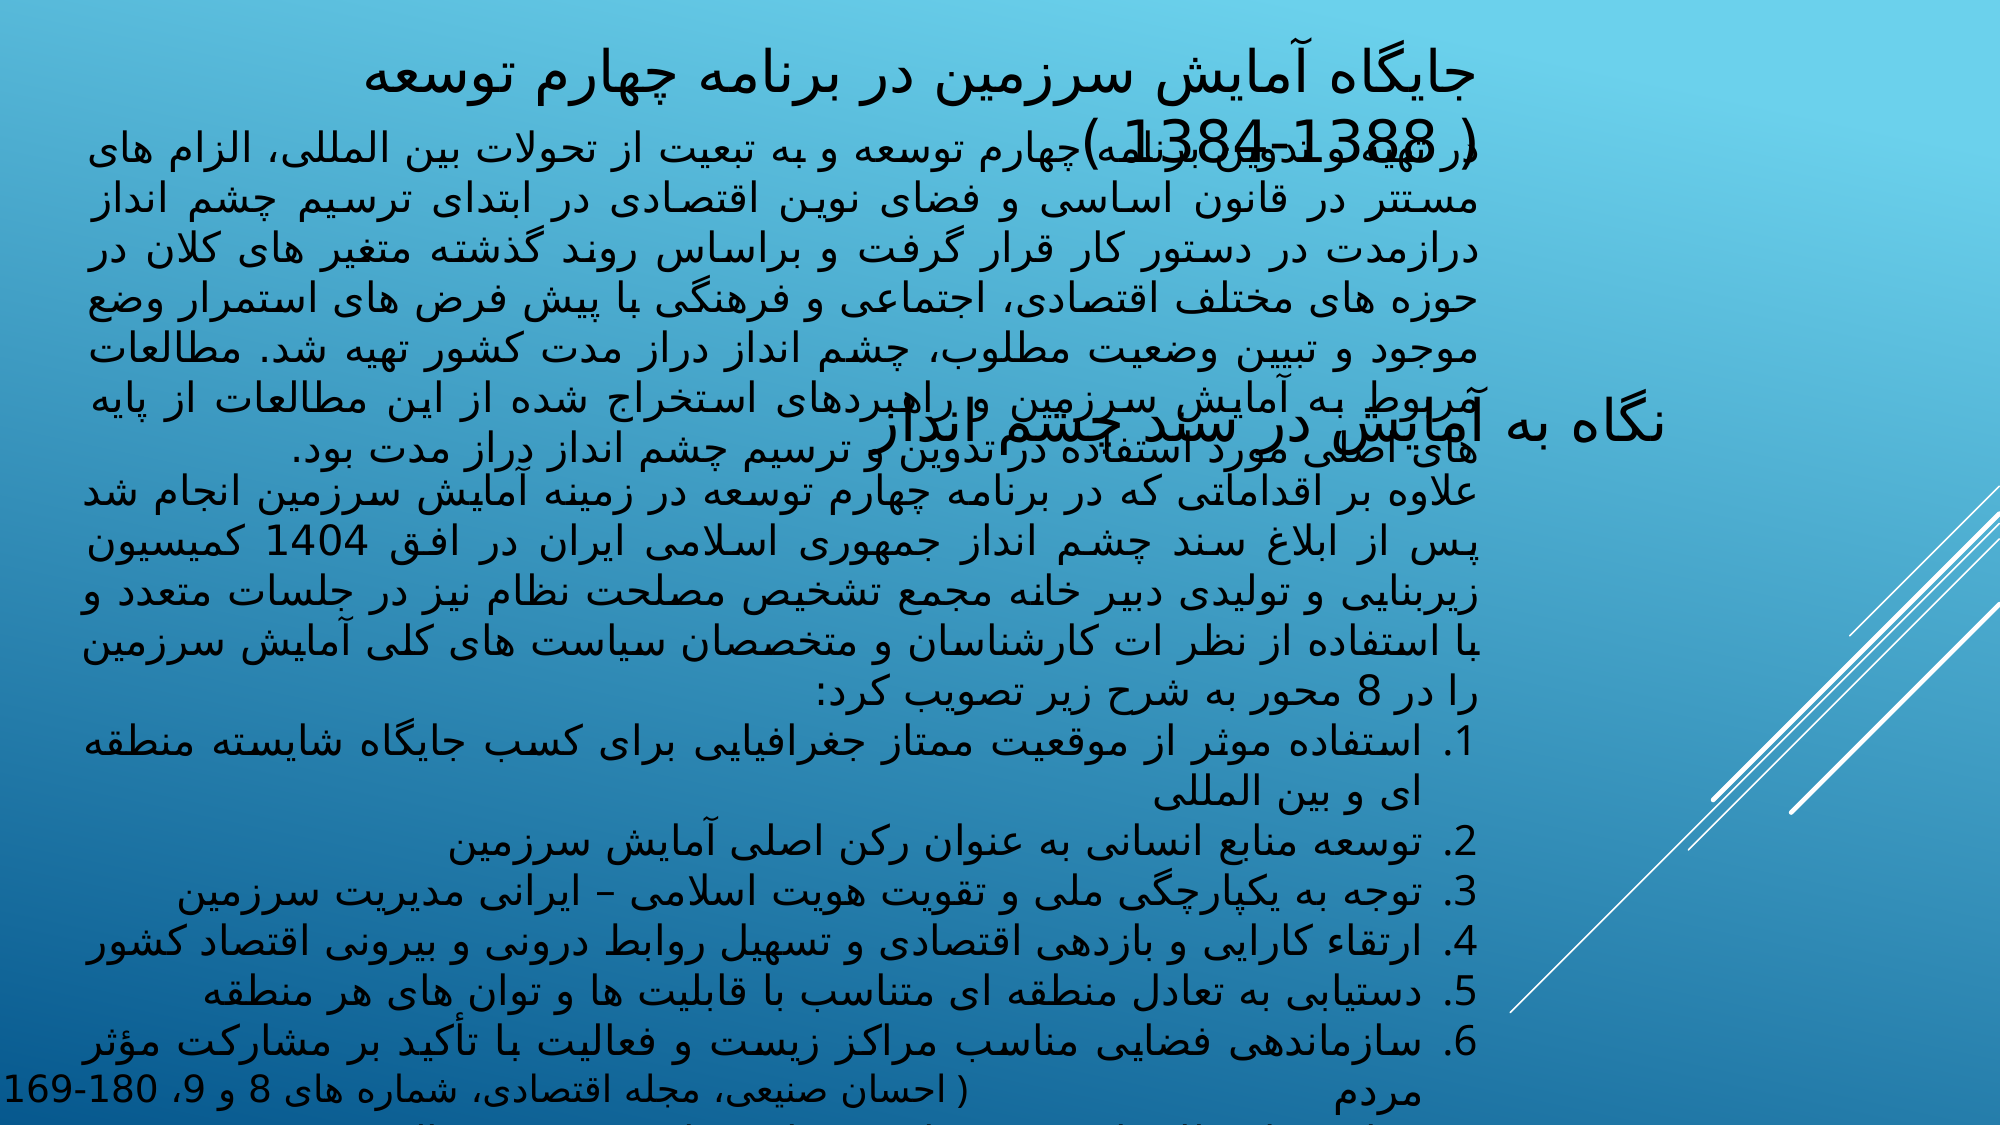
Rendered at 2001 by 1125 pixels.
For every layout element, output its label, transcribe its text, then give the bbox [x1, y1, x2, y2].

text_box ( احسان صنیعی، مجله اقتصادی، شماره های 8 و 9، 180-169 ) [0, 1057, 983, 1118]
text_box نگاه به آمایش در سند چشم انداز [856, 375, 1683, 461]
text_box در تهیه و تدوین برنامه چهارم توسعه و به تبعیت از تحولات بین المللی، الزام های مستتر در قانون اساسی و فضای نوین اقتصادی در ابتدای ترسیم چشم انداز درازمدت در دستور کار قرار گرفت و براساس روند گذشته متغیر های کلان در حوزه های مختلف اقتصادی، اجتماعی و فرهنگی با پیش فرض های استمرار وضع موجود و تبیین وضعیت مطلوب، چشم انداز دراز مدت کشور تهیه شد. مطالعات مربوط به آمایش سرزمین و راهبردهای استخراج شده از این مطالعات از پایه های اصلی مورد استفاده در تدوین و ترسیم چشم انداز دراز مدت بود. [71, 112, 1495, 456]
text_box جایگاه آمایش سرزمین در برنامه چهارم توسعه ( 1388-1384 ) [227, 27, 1495, 112]
text_box علاوه بر اقداماتی که در برنامه چهارم توسعه در زمینه آمایش سرزمین انجام شد پس از ابلاغ سند چشم انداز جمهوری اسلامی ایران در افق 1404 کمیسیون زیربنایی و تولیدی دبیر خانه مجمع تشخیص مصلحت نظام نیز در جلسات متعدد و با استفاده از نظر ات کارشناسان و متخصصان سیاست های کلی آمایش سرزمین را در 8 محور به شرح زیر تصویب کرد: استفاده موثر از موقعیت ممتاز جغرافیایی برای کسب جایگاه شایسته منطقه ای و بین المللی توسعه منابع انسانی به عنوان رکن اصلی آمایش سرزمین توجه به یکپارچگی ملی و تقویت هویت اسلامی – ایرانی مدیریت سرزمین ارتقاء کارایی و بازدهی اقتصادی و تسهیل روابط درونی و بیرونی اقتصاد کشور دستیابی به تعادل منطقه ای متناسب با قابلیت ها و توان های هر منطقه سازماندهی فضایی مناسب مراکز زیست و فعالیت با تأکید بر مشارکت مؤثر مردم رعایت ملاحظات امنیتی و دفاعی در استقرار جمعیت و فعالیت در سرزمین توجه به حفظ، احیا و بهره برداری بهینه از سرمایه ها، منابع طبیعی تجدید شونده و حفظ محیط زیست درطرح های توسعه [66, 456, 1495, 1125]
